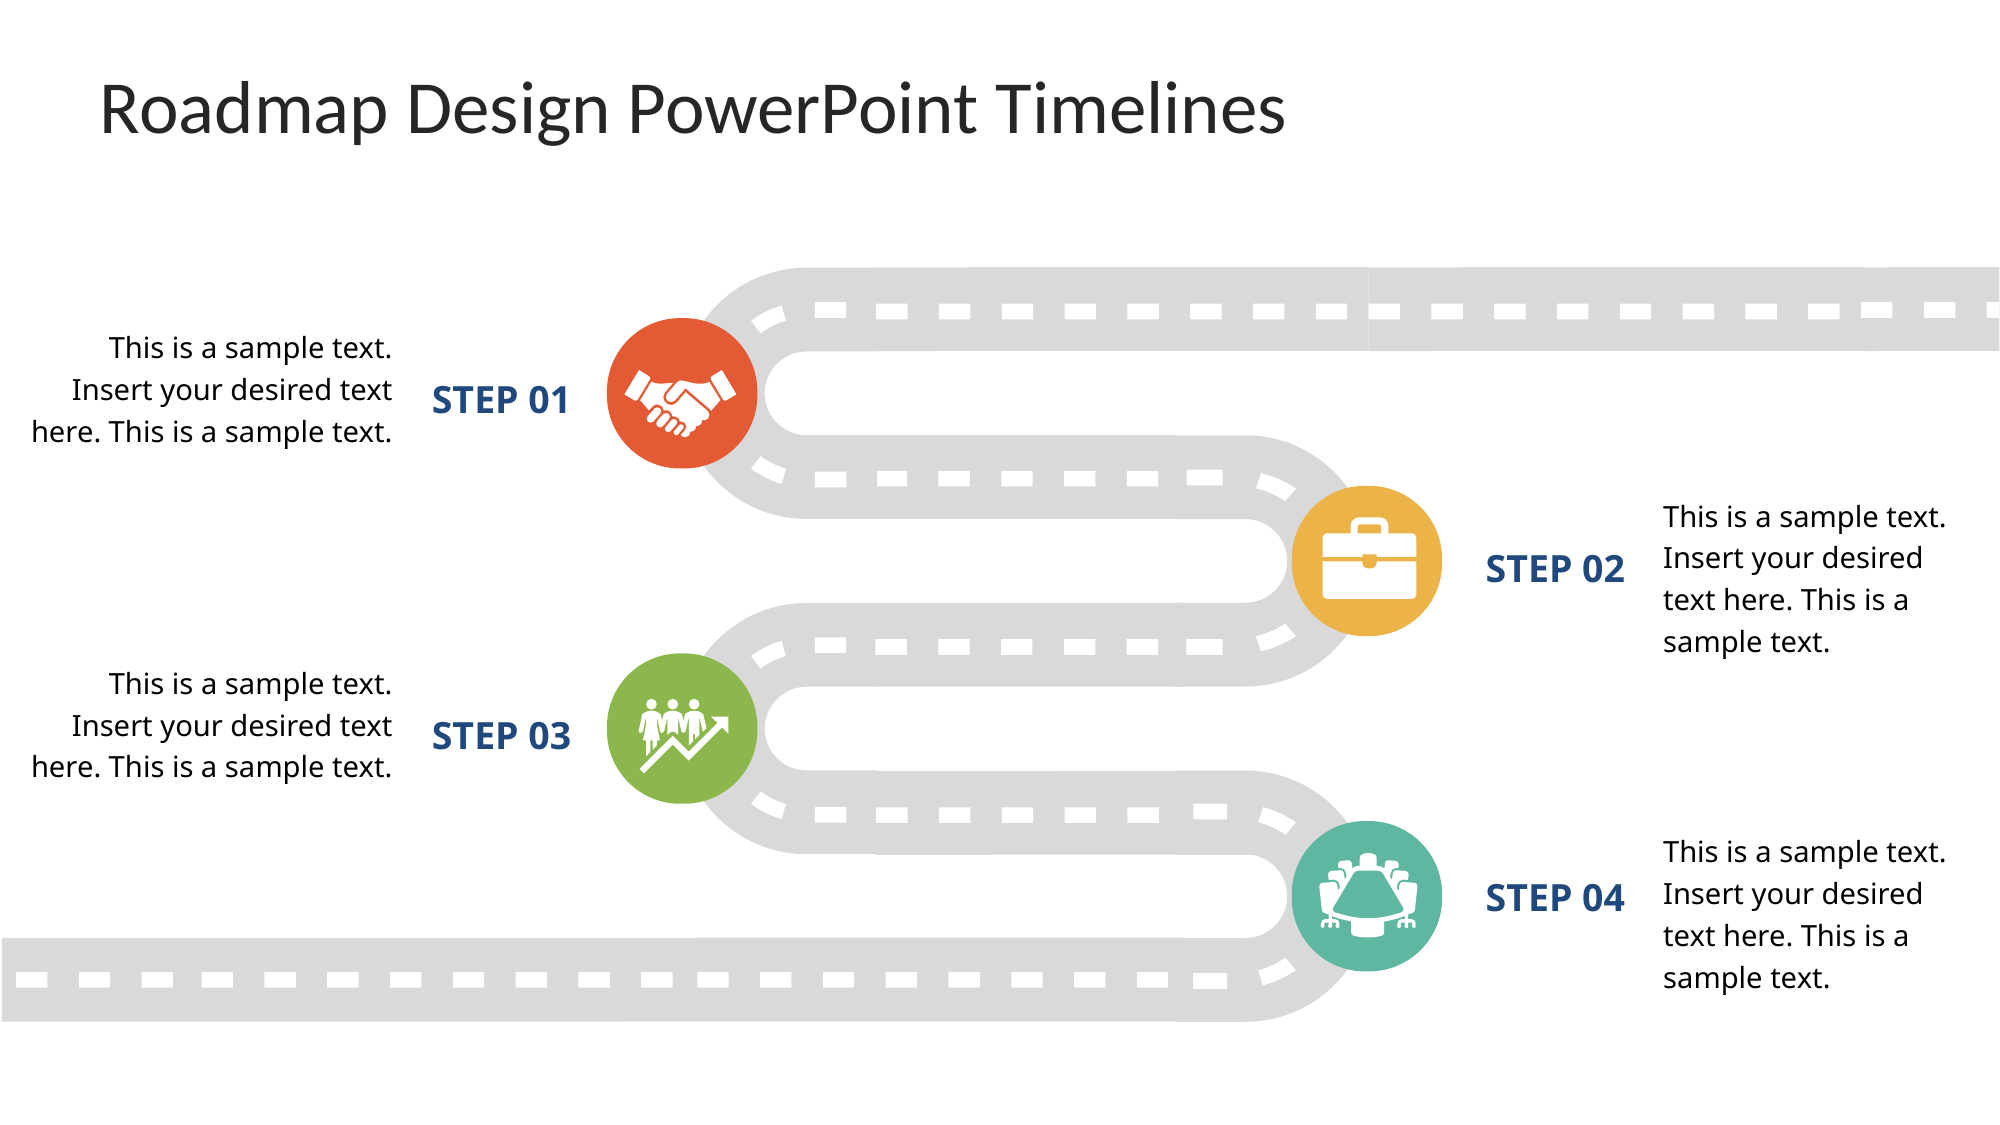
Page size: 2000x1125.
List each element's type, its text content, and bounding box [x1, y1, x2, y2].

text_box [1252, 303, 1285, 320]
text_box [1063, 639, 1096, 655]
text_box [1190, 303, 1222, 320]
text_box [1186, 469, 1223, 486]
text_box [1126, 639, 1159, 655]
text_box [1319, 852, 1418, 938]
text_box [1682, 303, 1715, 320]
text_box [814, 806, 847, 823]
text_box STEP 02 [1470, 537, 1641, 598]
text_box [875, 639, 907, 655]
text_box [814, 302, 847, 318]
text_box [78, 971, 111, 988]
text_box [1127, 807, 1159, 823]
text_box [751, 456, 786, 484]
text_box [638, 698, 729, 774]
text_box [814, 637, 847, 654]
text_box [1986, 302, 2000, 318]
text_box [885, 971, 918, 988]
text_box [1291, 485, 1443, 637]
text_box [624, 369, 737, 438]
text_box [1174, 770, 1348, 1022]
text_box [1, 937, 1183, 1022]
text_box [704, 267, 877, 519]
text_box [704, 602, 877, 855]
text_box [1136, 971, 1169, 988]
text_box [1861, 302, 1893, 318]
text_box [1258, 807, 1296, 835]
text_box [1808, 303, 1840, 320]
text_box [751, 791, 786, 820]
text_box [877, 470, 908, 487]
text_box [1074, 971, 1106, 988]
text_box [1315, 303, 1348, 320]
text_box STEP 04 [1470, 866, 1641, 927]
text_box [938, 807, 971, 823]
text_box [1011, 971, 1043, 988]
text_box [938, 470, 970, 487]
text_box [327, 971, 359, 988]
text_box [641, 971, 673, 988]
text_box [452, 971, 485, 988]
text_box This is a sample text. Insert your desired text here. This is a sample text. [1648, 483, 1984, 667]
text_box [515, 971, 548, 988]
text_box [201, 971, 233, 988]
text_box [751, 305, 786, 334]
text_box [1431, 303, 1463, 320]
title Roadmap Design PowerPoint Timelines [99, 45, 1900, 162]
text_box [1127, 303, 1159, 320]
text_box [1064, 470, 1096, 487]
text_box This is a sample text. Insert your desired text here. This is a sample text. [1648, 818, 1984, 1002]
text_box This is a sample text. Insert your desired text here. This is a sample text. [15, 315, 408, 456]
text_box [938, 639, 970, 655]
text_box [875, 267, 1368, 352]
text_box [15, 971, 48, 988]
text_box [876, 807, 908, 823]
text_box [875, 602, 1185, 687]
text_box [1368, 267, 1860, 352]
text_box [1335, 807, 1348, 822]
text_box [822, 971, 855, 988]
text_box [1001, 639, 1033, 655]
text_box [1291, 821, 1443, 972]
text_box [1064, 303, 1097, 320]
text_box [751, 640, 786, 669]
text_box [1923, 302, 1956, 318]
text_box [1193, 973, 1228, 989]
text_box [814, 471, 847, 488]
text_box [606, 318, 758, 469]
text_box [1368, 303, 1400, 320]
text_box [1255, 623, 1297, 652]
text_box [1619, 303, 1652, 320]
text_box [578, 971, 610, 988]
text_box [1001, 470, 1033, 487]
text_box [1186, 639, 1223, 655]
text_box [1494, 303, 1526, 320]
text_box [1322, 517, 1417, 600]
text_box STEP 01 [416, 368, 587, 429]
text_box [141, 971, 173, 988]
text_box [876, 303, 908, 320]
text_box [1174, 435, 1348, 687]
text_box [606, 653, 758, 804]
text_box [875, 770, 1174, 855]
text_box [390, 971, 422, 988]
text_box [1193, 803, 1228, 820]
text_box [1001, 807, 1034, 823]
text_box [877, 435, 1178, 519]
text_box STEP 03 [416, 704, 587, 764]
text_box [1258, 957, 1296, 986]
text_box [948, 971, 980, 988]
text_box [1556, 303, 1589, 320]
text_box [938, 303, 971, 320]
text_box This is a sample text. Insert your desired text here. This is a sample text. [15, 650, 408, 792]
text_box [1745, 303, 1777, 320]
text_box [760, 971, 792, 988]
text_box [1860, 267, 2000, 352]
text_box [1256, 473, 1297, 501]
text_box [264, 971, 296, 988]
text_box [1064, 807, 1097, 823]
text_box [1001, 303, 1034, 320]
text_box [1126, 470, 1159, 487]
text_box [697, 971, 729, 988]
